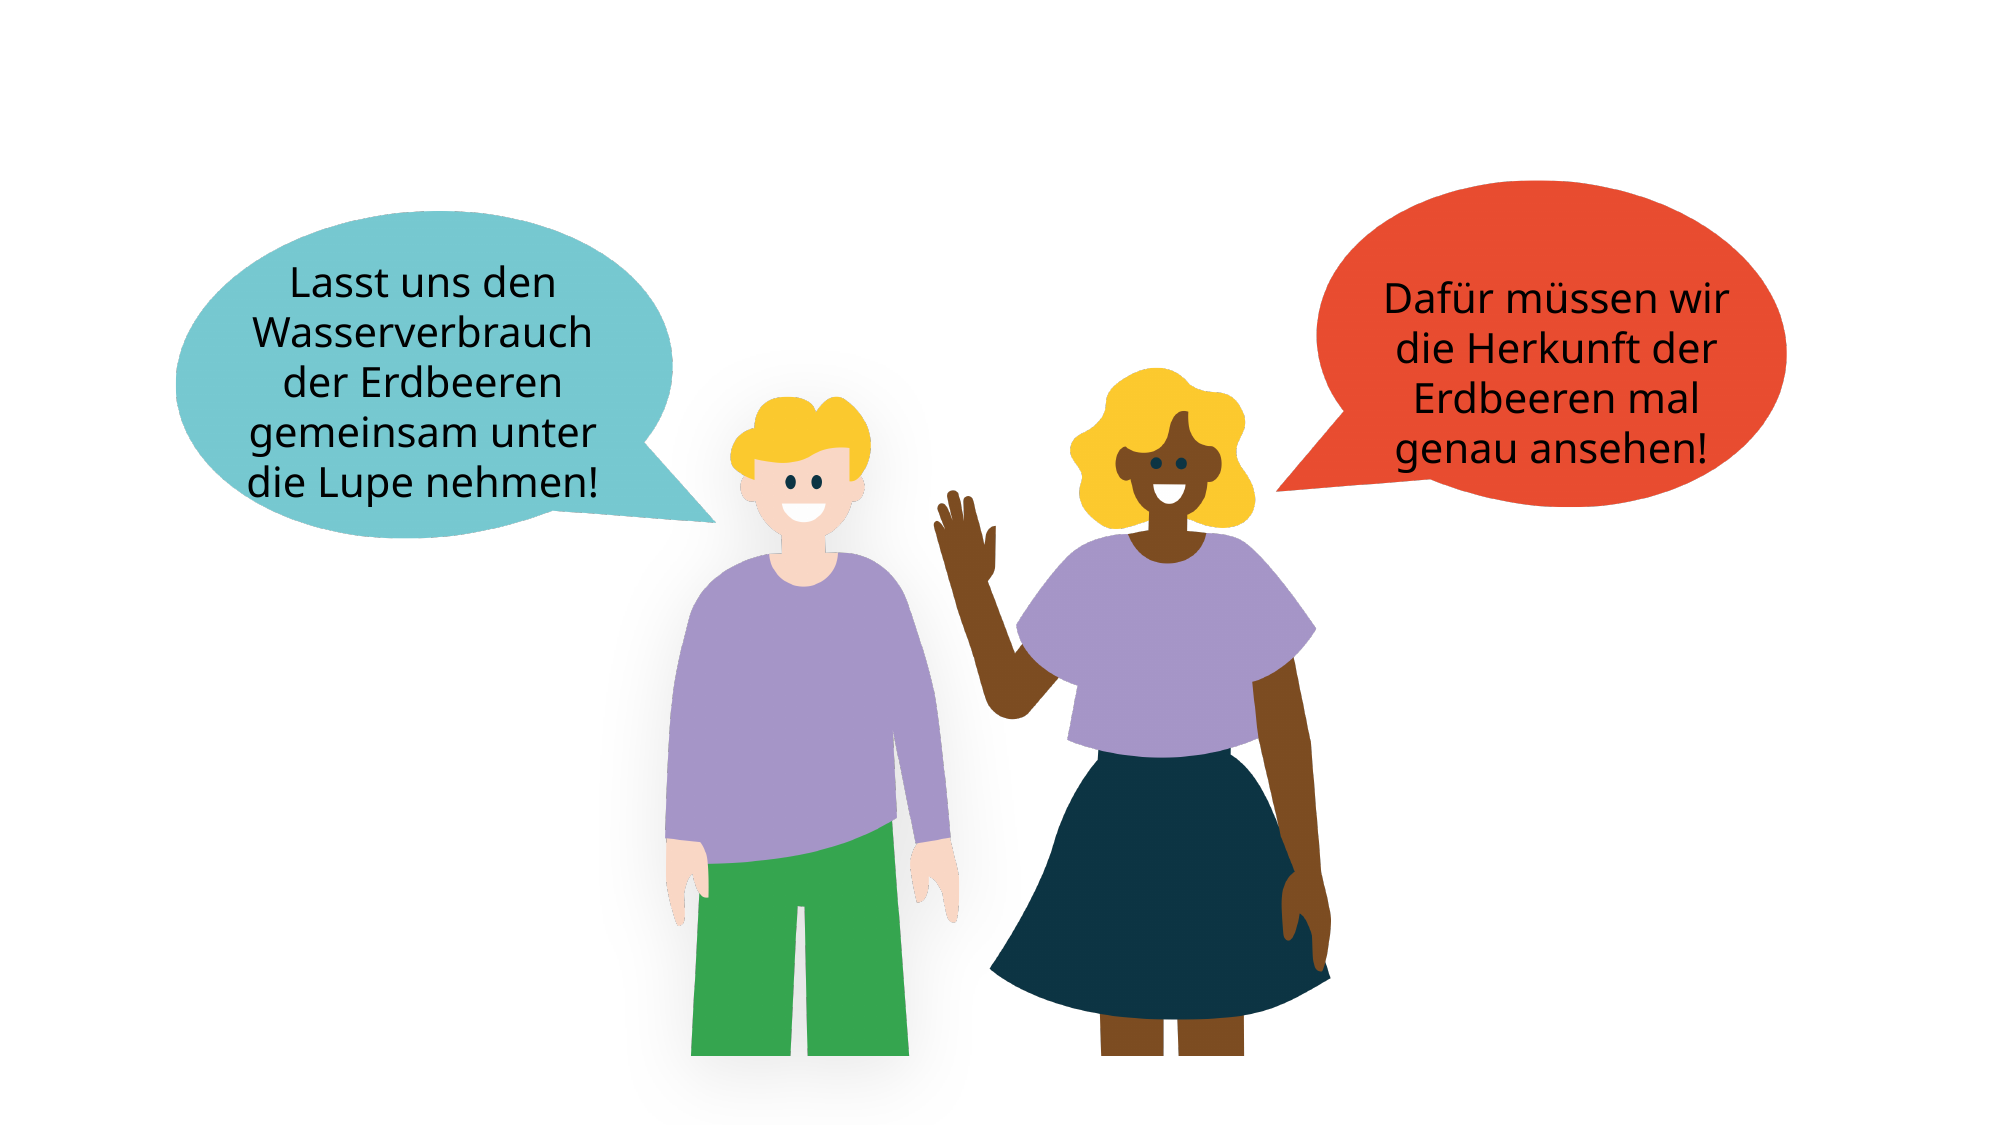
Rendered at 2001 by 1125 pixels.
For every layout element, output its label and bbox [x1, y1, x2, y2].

picture [163, 166, 1798, 1056]
